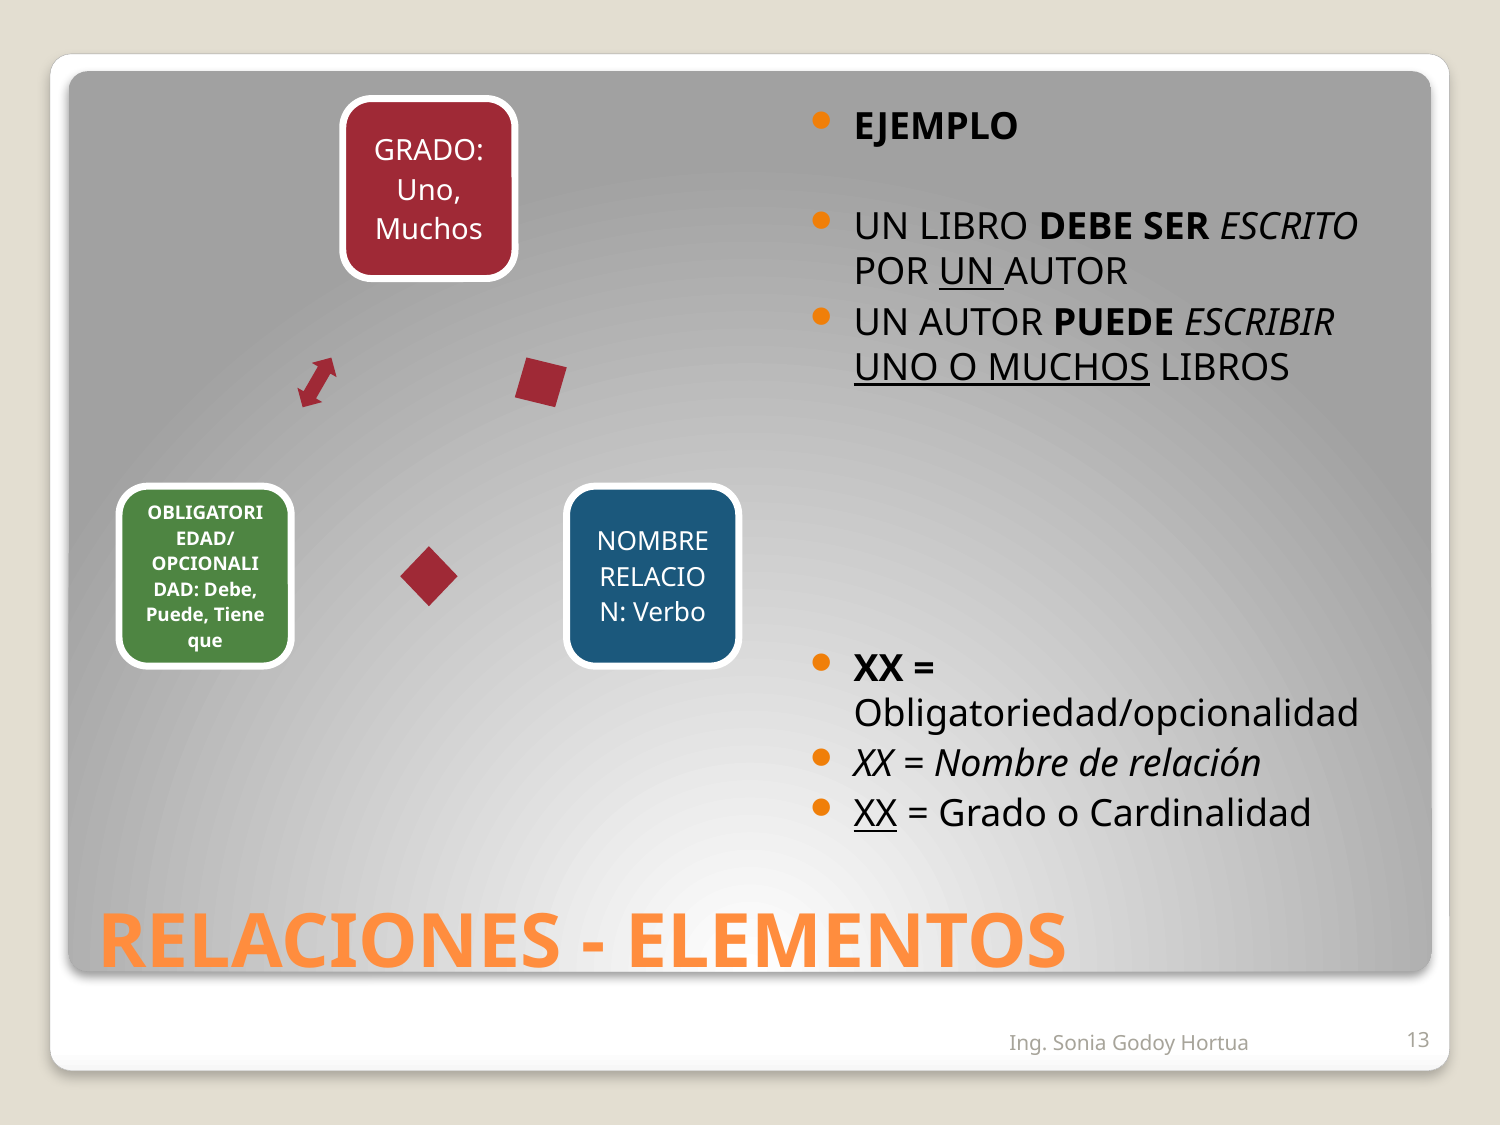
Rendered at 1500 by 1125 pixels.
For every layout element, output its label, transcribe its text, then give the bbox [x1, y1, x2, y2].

footer Ing. Sonia Godoy Hortua [994, 1002, 1369, 1063]
slide_number 13 [1369, 1002, 1445, 1063]
list EJEMPLO UN LIBRO DEBE SER ESCRITO POR UN AUTOR UN AUTOR PUEDE ESCRIBIR UNO O MUCHOS LIBROS XX = Obligatoriedad/opcionalidad XX = Nombre de relación XX = Grado o Cardinalidad [779, 86, 1426, 868]
title RELACIONES - ELEMENTOS [82, 817, 1425, 991]
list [84, 86, 774, 808]
